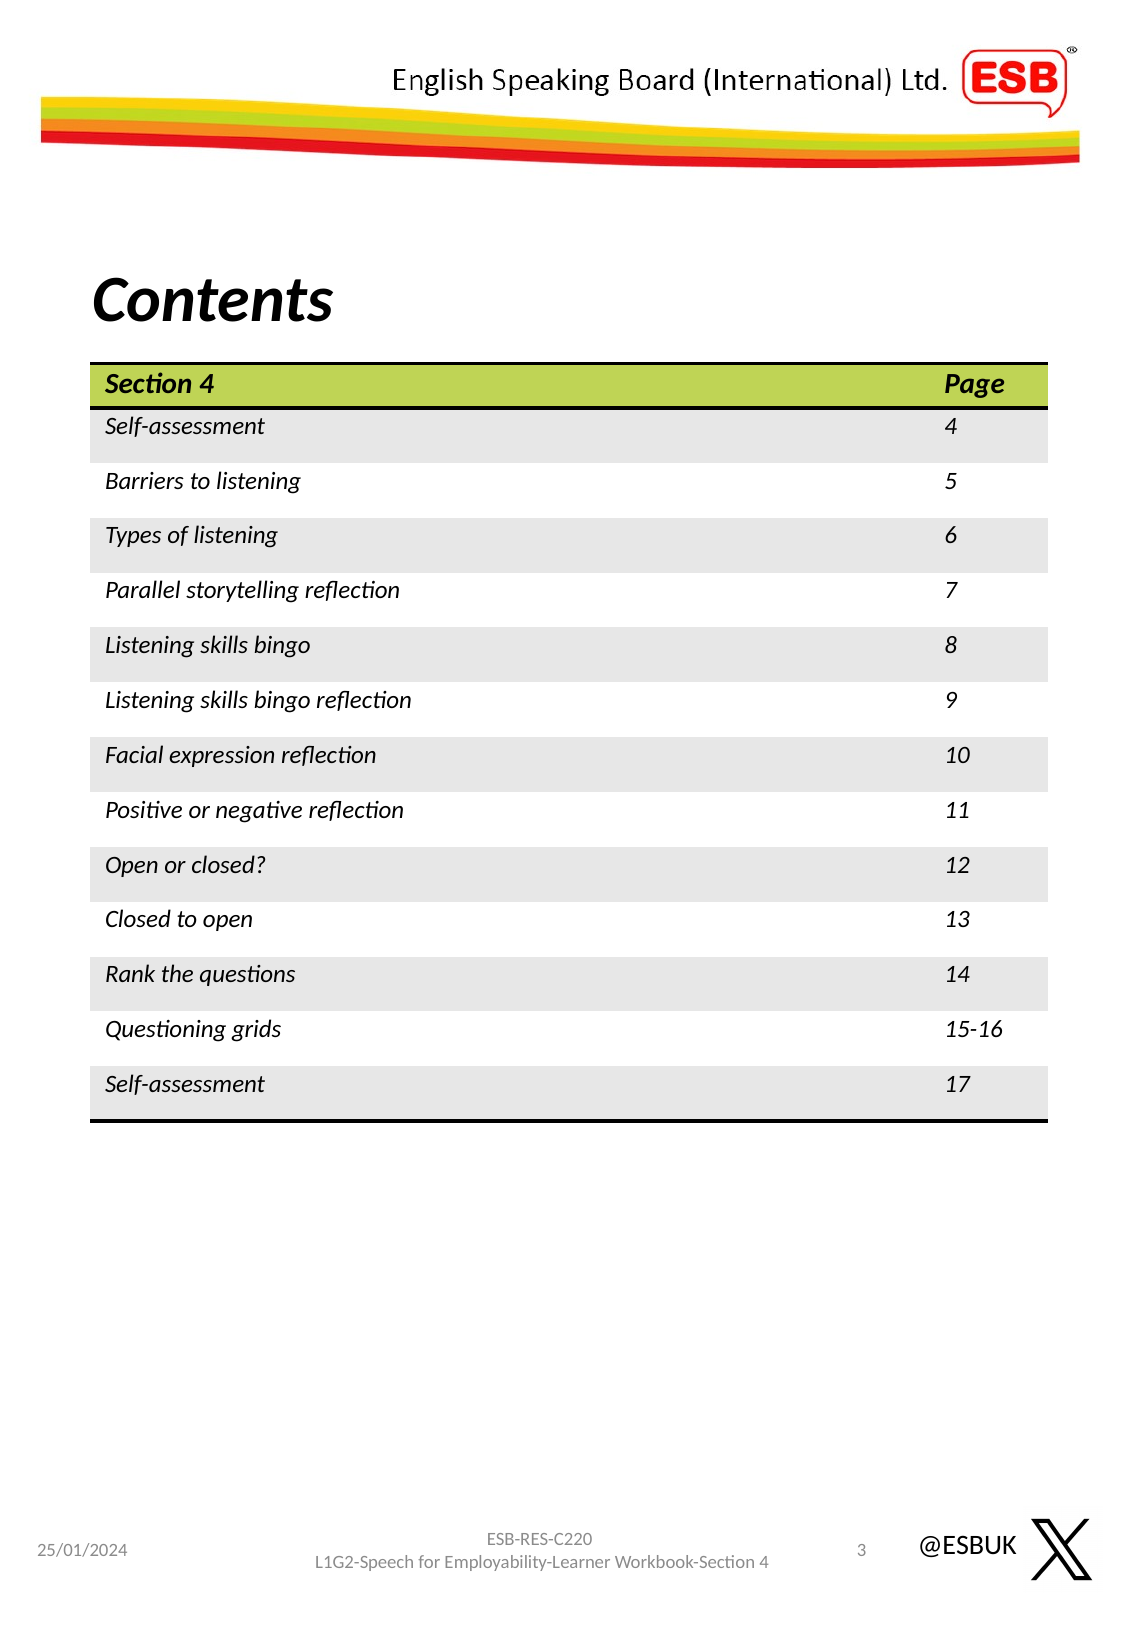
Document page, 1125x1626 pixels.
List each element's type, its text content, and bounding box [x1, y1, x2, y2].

table_cell Facial expression reflection [90, 737, 929, 792]
table_cell Self-assessment [90, 1066, 929, 1119]
table_cell 5 [929, 463, 1048, 518]
table_cell 11 [929, 792, 1048, 847]
table_cell Rank the questions [90, 957, 929, 1011]
table_cell Positive or negative reflection [90, 792, 929, 847]
table_cell Closed to open [90, 902, 929, 957]
table_cell 17 [929, 1066, 1048, 1119]
table_cell 7 [929, 573, 1048, 627]
picture [1023, 1506, 1103, 1593]
table_cell Types of listening [90, 518, 929, 573]
table_header Page [929, 365, 1048, 406]
table_cell 10 [929, 737, 1048, 792]
table_cell Listening skills bingo reflection [90, 682, 929, 737]
table_cell Open or closed? [90, 847, 929, 902]
table_cell 15-16 [929, 1011, 1048, 1066]
table_cell 12 [929, 847, 1048, 902]
footer ESB-RES-C220 L1G2-Speech for Employability-Learner Workbook-Section 4 [296, 1506, 697, 1593]
table_cell 4 [929, 410, 1048, 463]
title Contents [77, 257, 1048, 344]
table_cell 8 [929, 627, 1048, 682]
table_cell Parallel storytelling reflection [90, 573, 929, 627]
picture [0, 1, 1125, 234]
table_header Section 4 [90, 365, 929, 406]
table_cell Self-assessment [90, 410, 929, 463]
table_cell Listening skills bingo [90, 627, 929, 682]
table_cell 6 [929, 518, 1048, 573]
table_cell Questioning grids [90, 1011, 929, 1066]
table_cell 14 [929, 957, 1048, 1011]
table_cell 13 [929, 902, 1048, 957]
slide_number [22, 1506, 276, 1593]
slide_number 3 [697, 1506, 882, 1593]
table_cell Barriers to listening [90, 463, 929, 518]
table_cell 9 [929, 682, 1048, 737]
